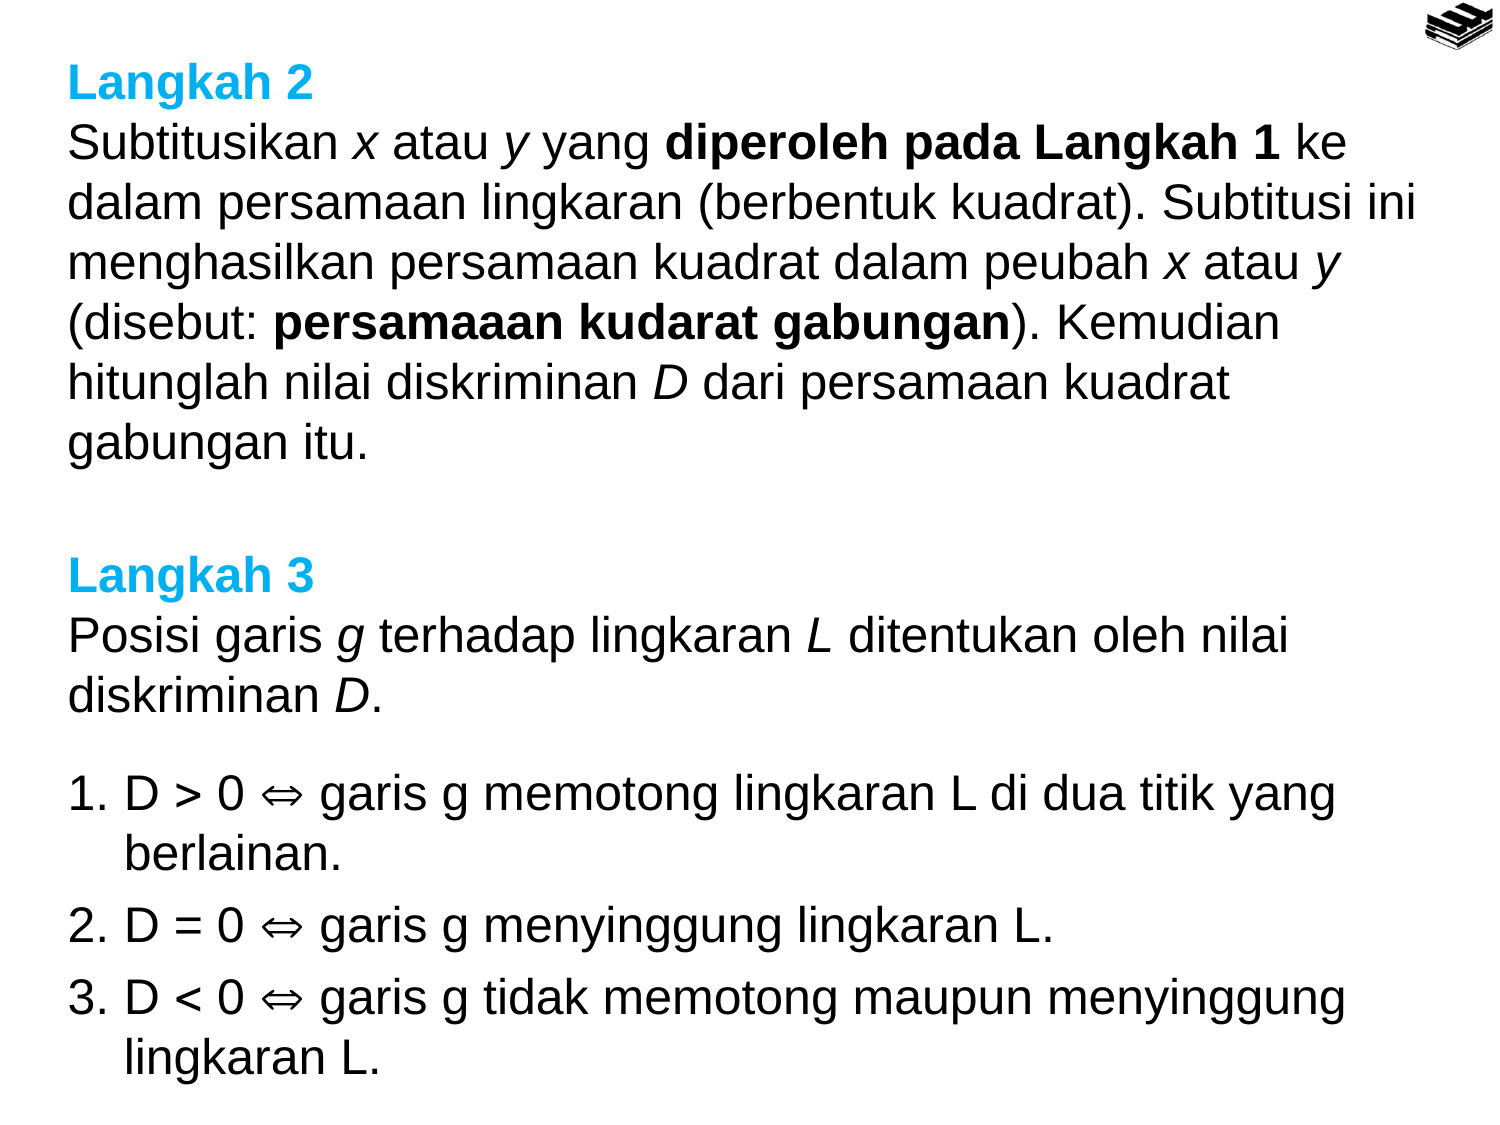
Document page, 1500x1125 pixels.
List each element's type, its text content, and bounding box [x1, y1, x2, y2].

picture [1425, 0, 1493, 50]
text_box Langkah 3 Posisi garis g terhadap lingkaran L ditentukan oleh nilai diskriminan D. D  0  garis g memotong lingkaran L di dua titik yang berlainan. D = 0  garis g menyinggung lingkaran L. D  0  garis g tidak memotong maupun menyinggung lingkaran L. [52, 535, 1378, 1093]
text_box Langkah 2 Subtitusikan x atau y yang diperoleh pada Langkah 1 ke dalam persamaan lingkaran (berbentuk kuadrat). Subtitusi ini menghasilkan persamaan kuadrat dalam peubah x atau y (disebut: persamaaan kudarat gabungan). Kemudian hitunglah nilai diskriminan D dari persamaan kuadrat gabungan itu. [52, 42, 1436, 478]
